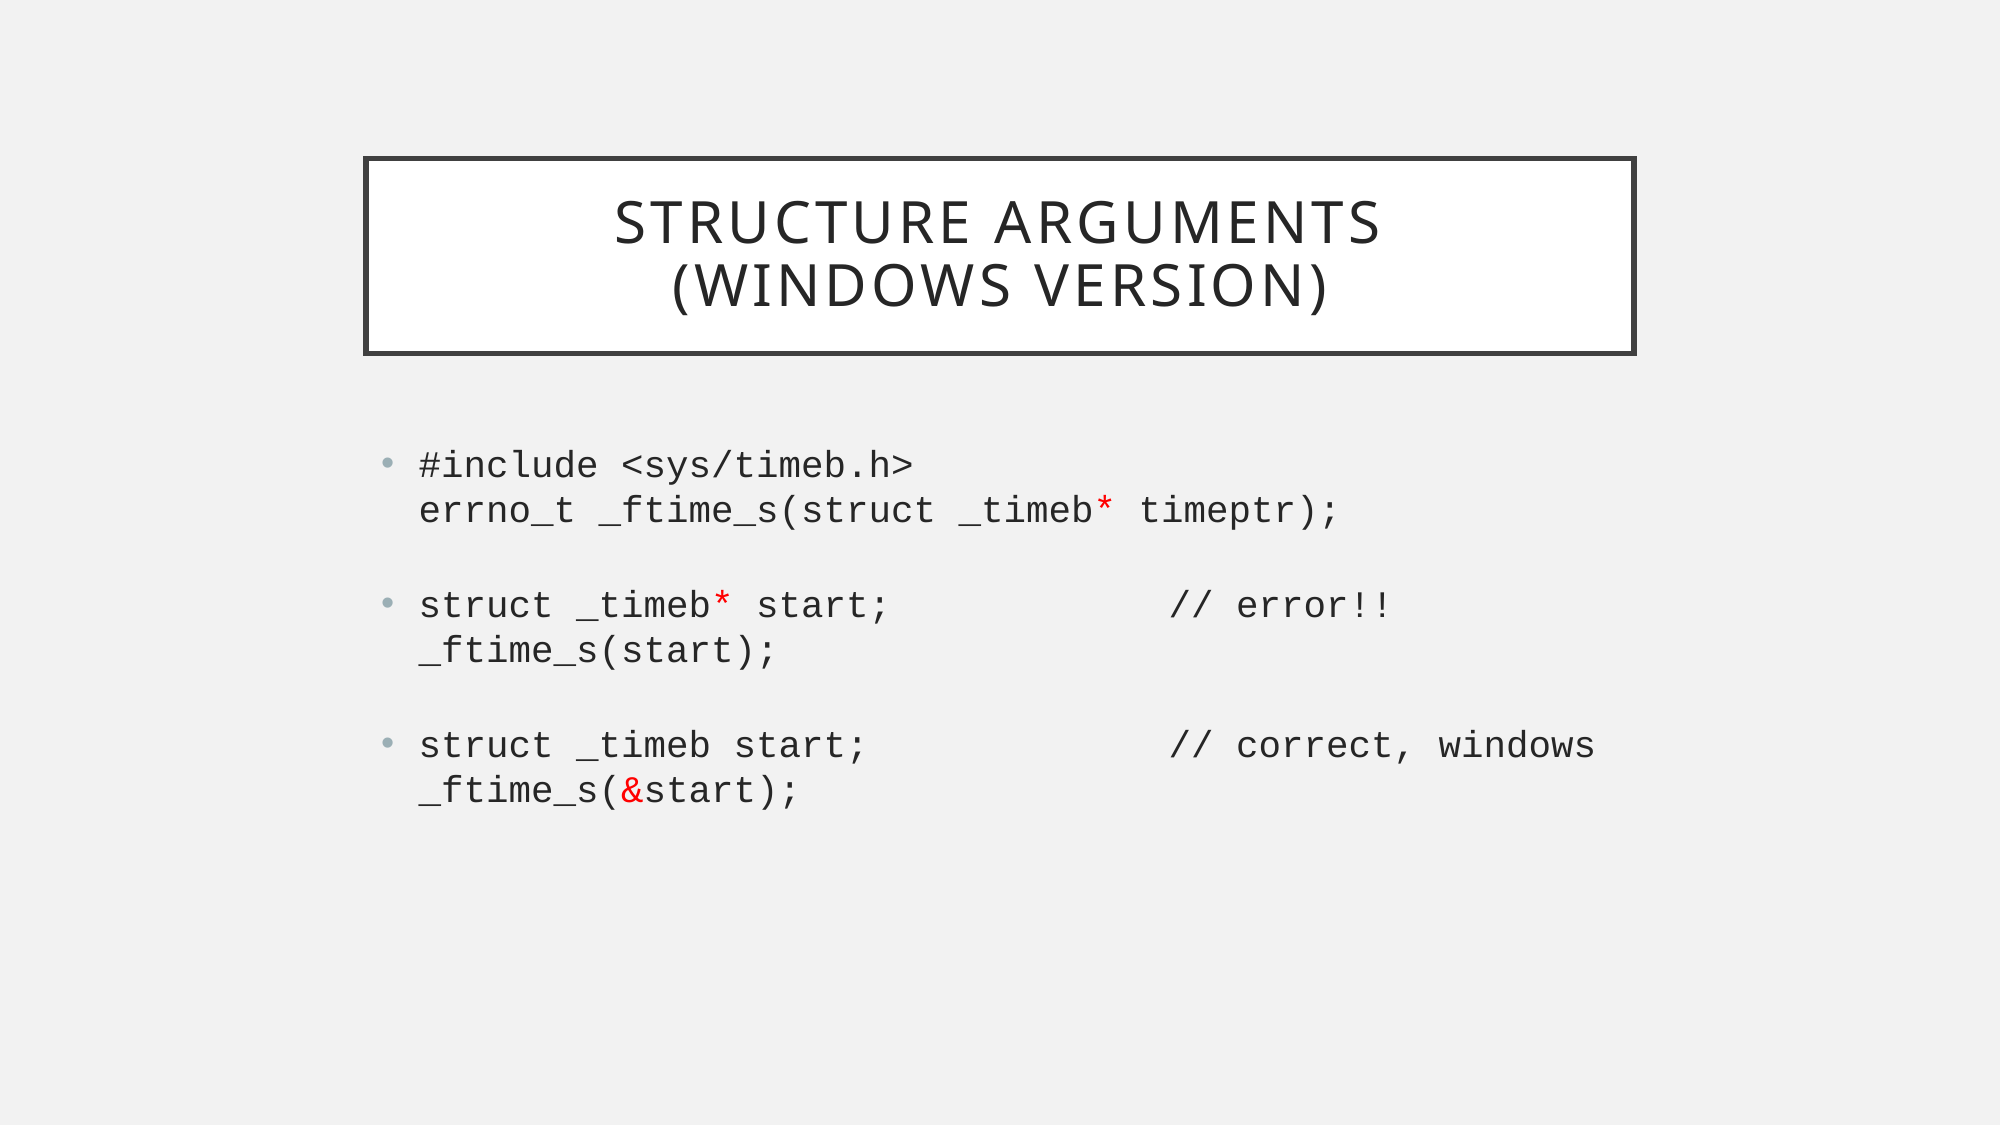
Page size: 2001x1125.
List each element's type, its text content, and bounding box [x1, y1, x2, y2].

list #include <sys/timeb.h> errno_t _ftime_s(struct _timeb* timeptr); struct _timeb* start; // error!! _ftime_s(start); struct _timeb start; // correct, windows _ftime_s(&start); [366, 432, 1634, 942]
title Structure Arguments (Windows Version) [363, 156, 1637, 356]
